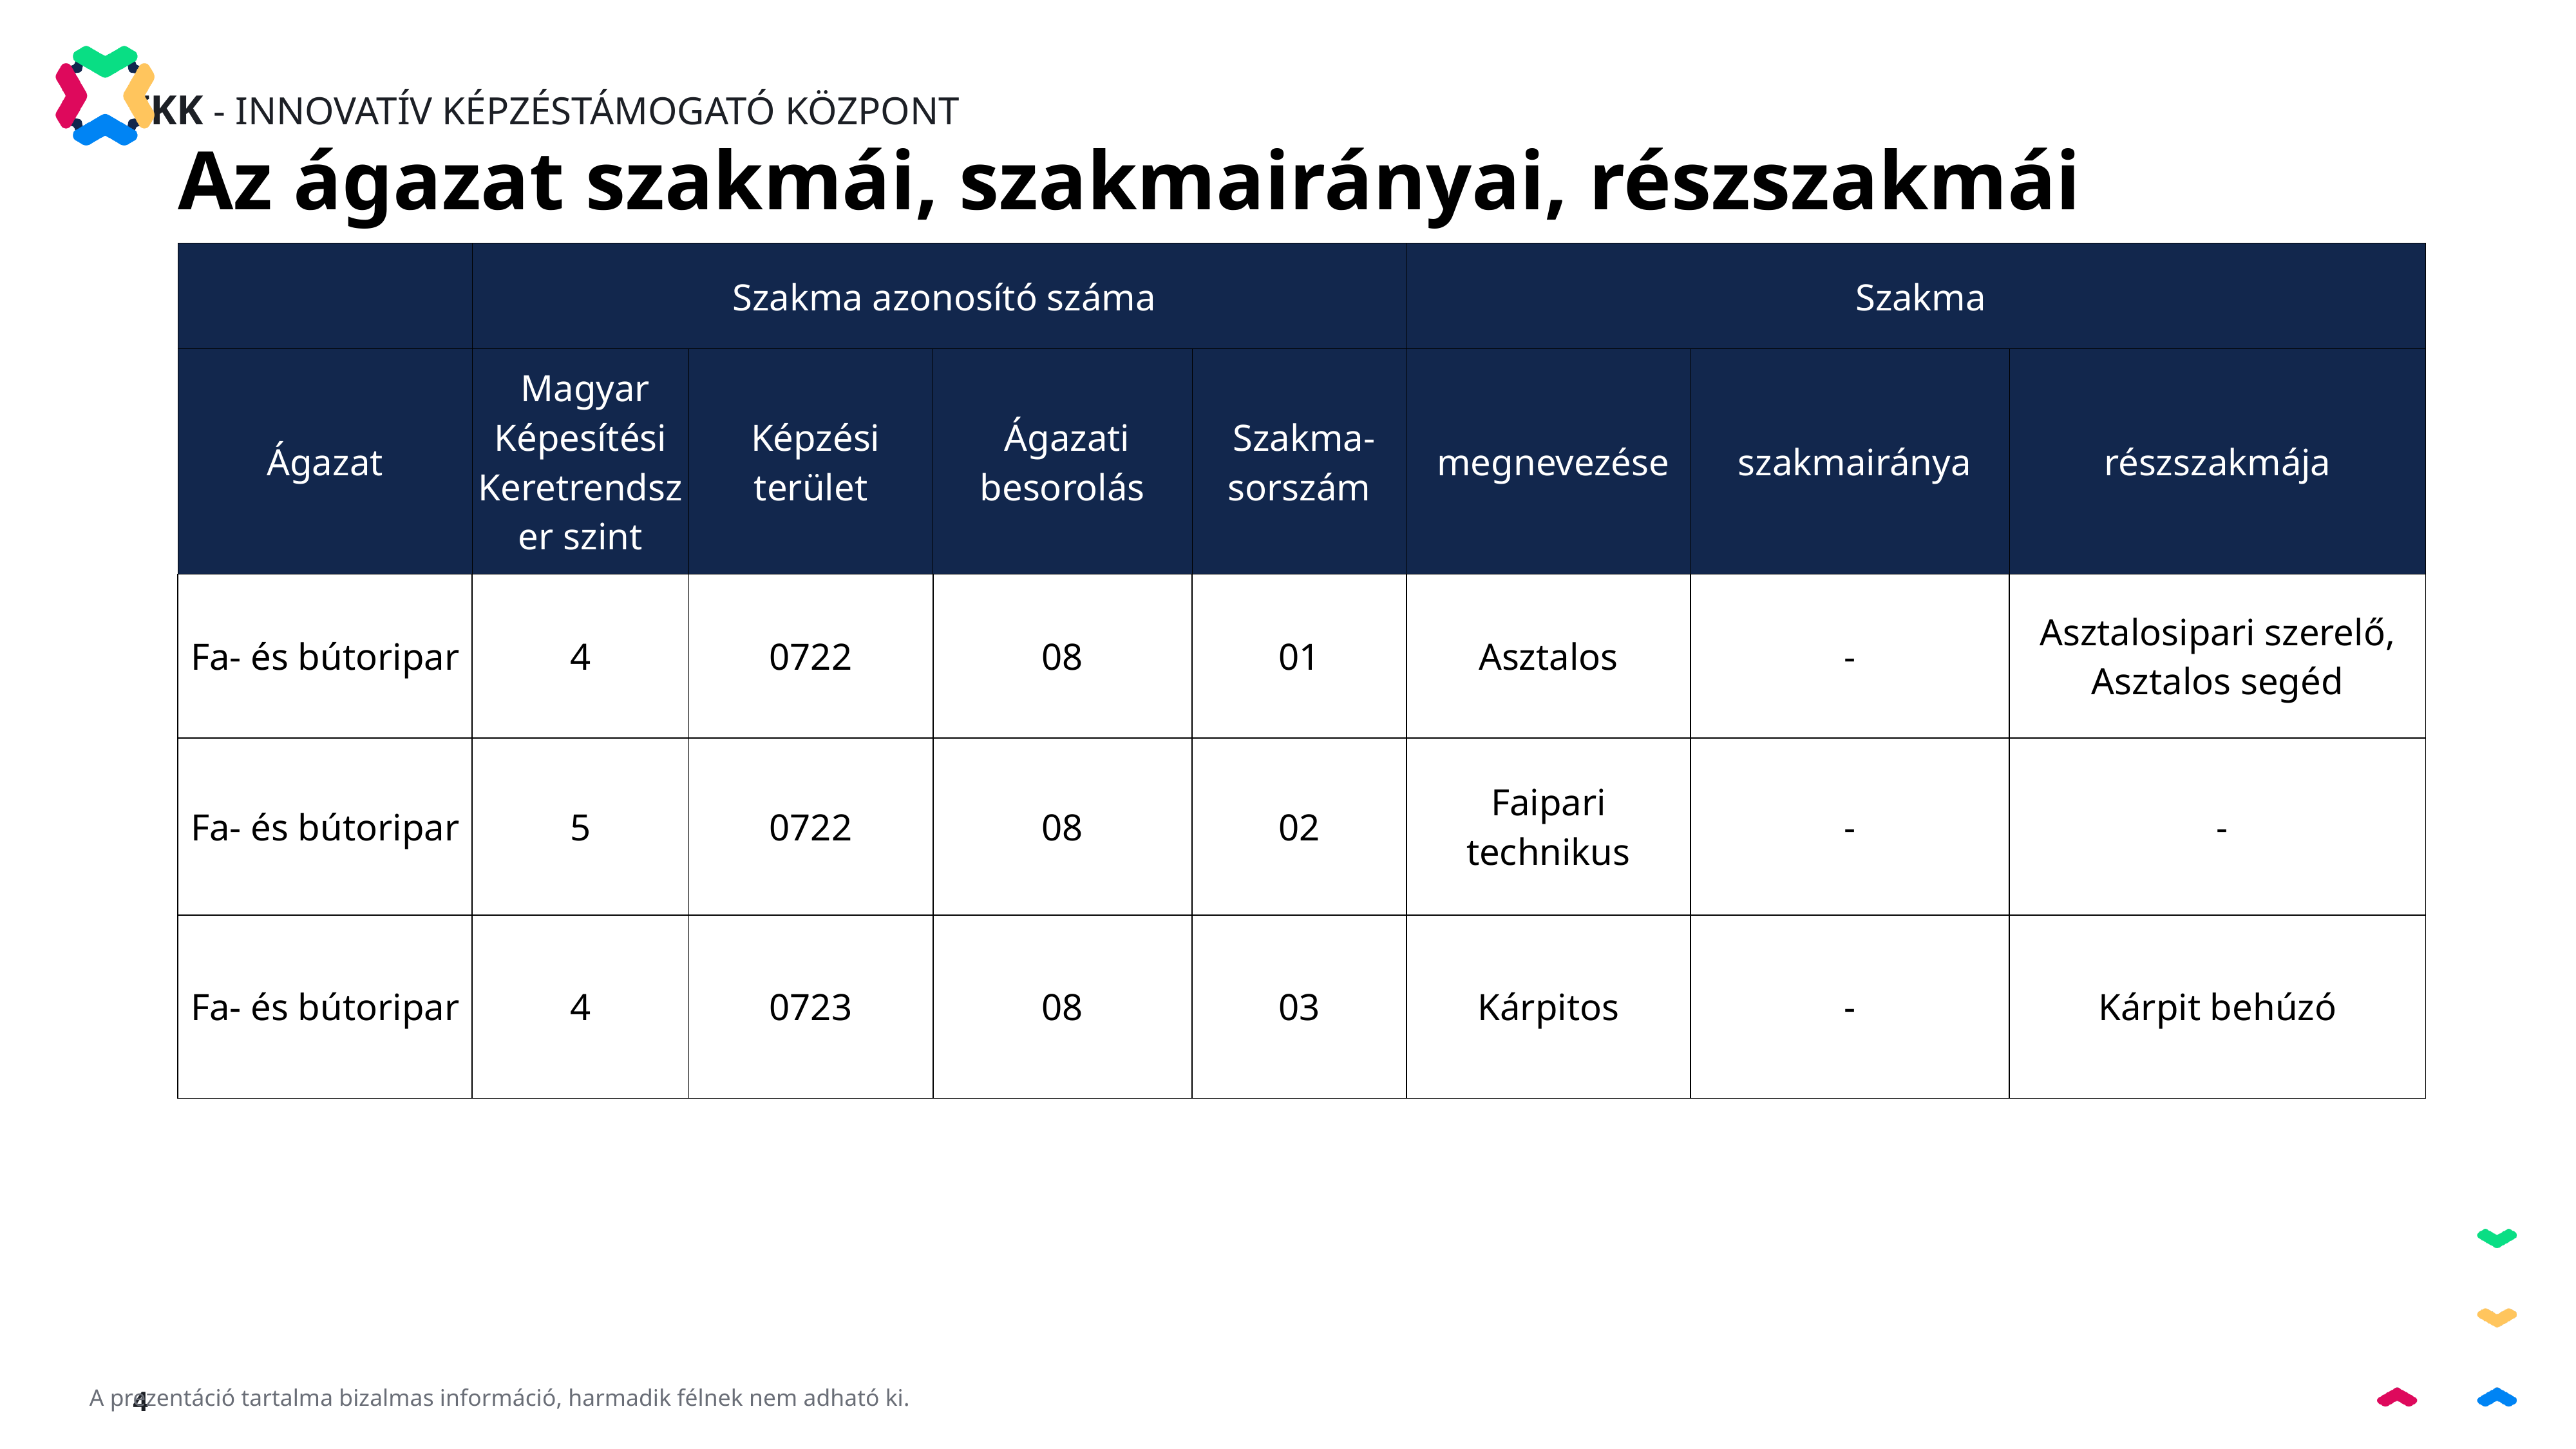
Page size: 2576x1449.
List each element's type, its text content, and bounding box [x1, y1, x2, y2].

table_cell 0722 [689, 574, 933, 737]
table_cell 08 [934, 574, 1191, 737]
table_cell - [1691, 574, 2009, 737]
table_cell megnevezése [1406, 349, 1690, 574]
table_cell Fa- és bútoripar [178, 574, 471, 737]
table_cell 5 [473, 739, 688, 914]
table_cell részszakmája [2010, 349, 2425, 574]
table_cell 0722 [689, 739, 933, 914]
table_header [178, 243, 472, 348]
picture [55, 46, 155, 146]
table_cell Faipari technikus [1407, 739, 1690, 914]
picture [2377, 1229, 2517, 1406]
table_cell Fa- és bútoripar [178, 916, 471, 1098]
table_cell 4 [473, 574, 688, 737]
table_header Szakma [1406, 243, 2425, 348]
table_cell 02 [1193, 739, 1406, 914]
table_cell - [2010, 739, 2425, 914]
table_cell - [1691, 739, 2009, 914]
table_cell Kárpitos [1407, 916, 1690, 1098]
table_cell Asztalos [1407, 574, 1690, 737]
table_cell Kárpit behúzó [2010, 916, 2425, 1098]
table_header Szakma azonosító száma [473, 243, 1406, 348]
table_cell Képzési terület [689, 349, 933, 574]
table_cell Ágazati besorolás [933, 349, 1192, 574]
table_cell Ágazat [178, 349, 472, 574]
table_cell 01 [1193, 574, 1406, 737]
table_cell Szakma-sorszám [1193, 349, 1406, 574]
table_cell 0723 [689, 916, 933, 1098]
table_cell Fa- és bútoripar [178, 739, 471, 914]
table_cell 4 [473, 916, 688, 1098]
table_cell 08 [934, 916, 1191, 1098]
table_cell 08 [934, 739, 1191, 914]
table_cell 03 [1193, 916, 1406, 1098]
list Az ágazat szakmái, szakmairányai, részszakmái [178, 129, 2338, 222]
table_cell szakmairánya [1690, 349, 2009, 574]
table_cell Magyar Képesítési Keretrendszer szint [473, 349, 688, 574]
table_cell Asztalosipari szerelő, Asztalos segéd [2010, 574, 2425, 737]
table_cell - [1691, 916, 2009, 1098]
